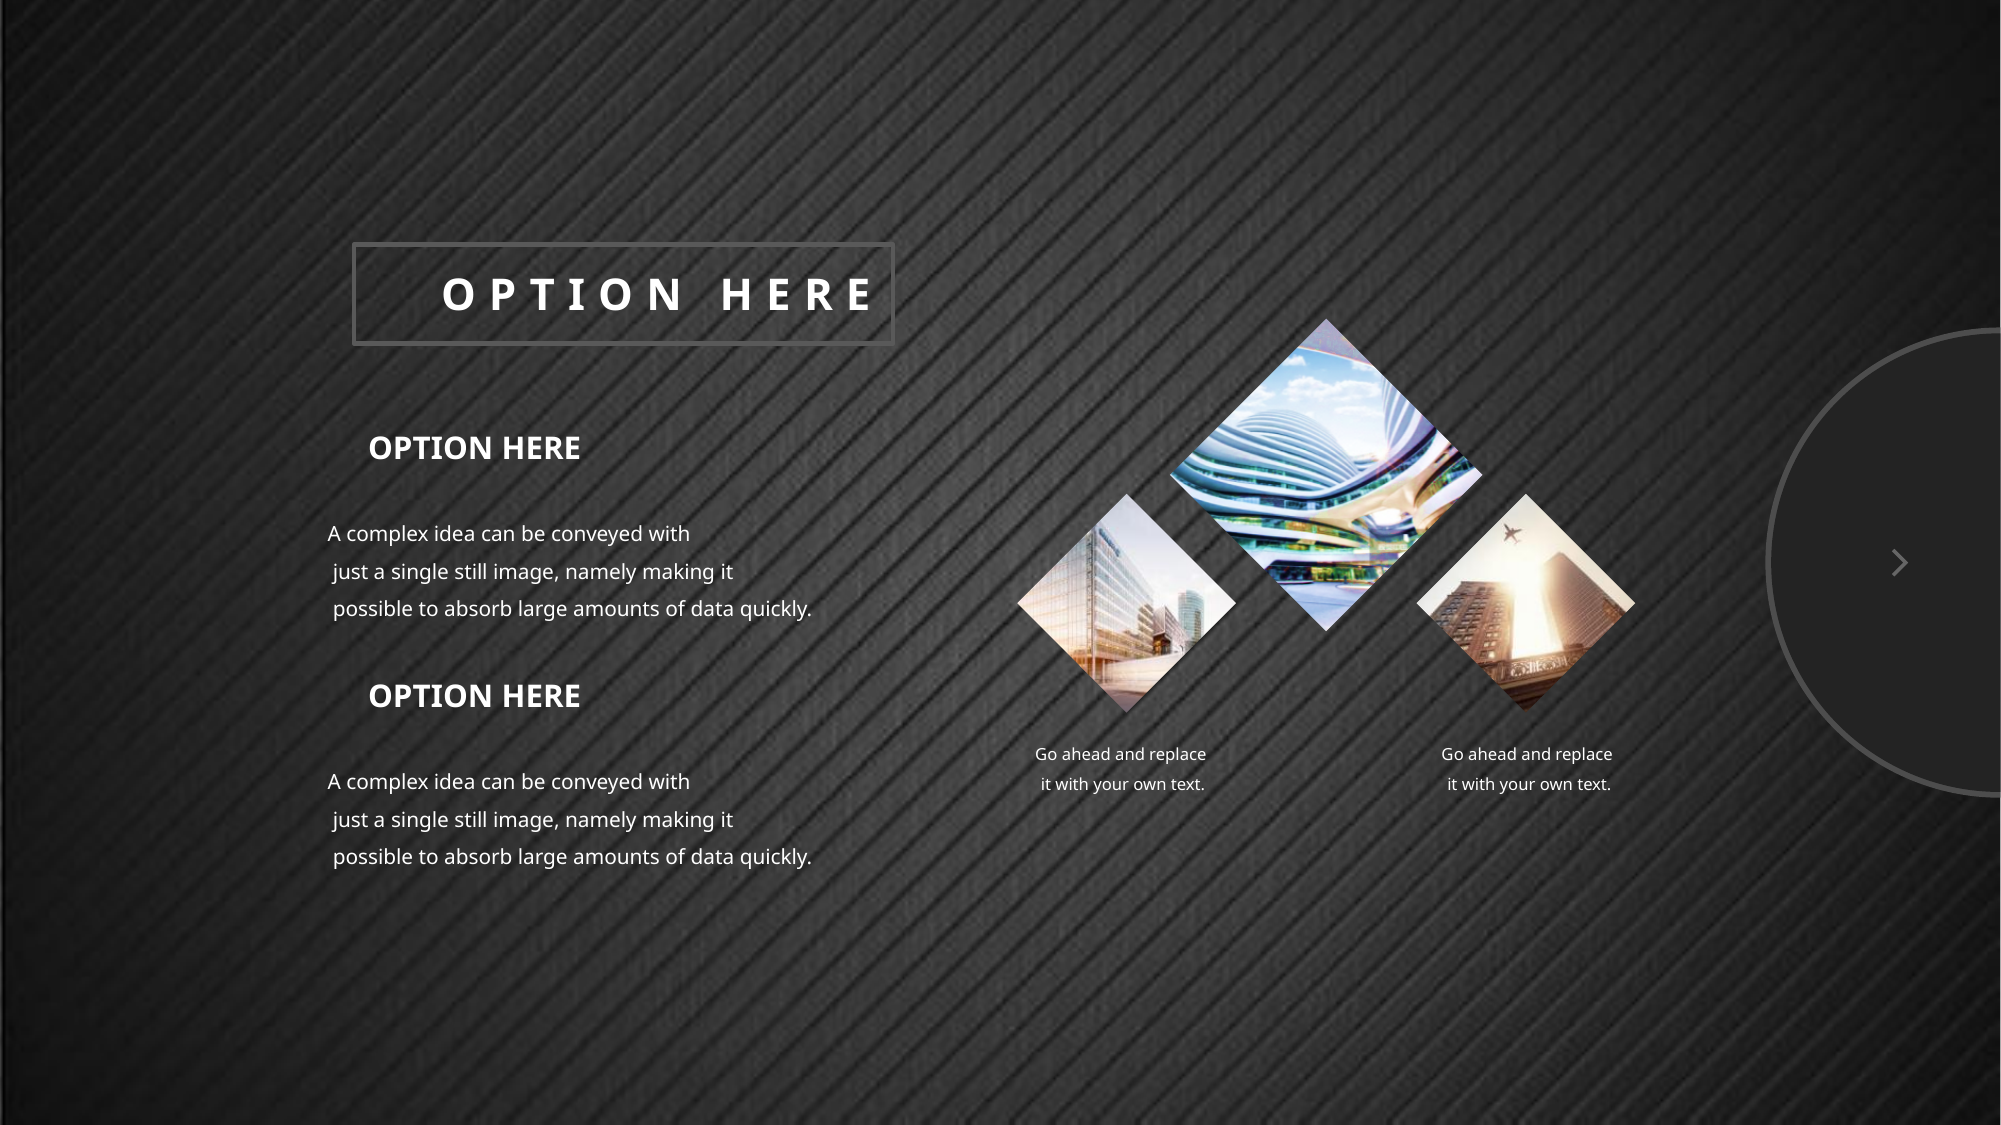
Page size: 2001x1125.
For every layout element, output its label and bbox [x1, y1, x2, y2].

text_box [353, 244, 908, 344]
text_box [1765, 327, 2001, 798]
text_box [1169, 318, 1483, 632]
picture [0, 0, 2001, 1125]
text_box [1017, 493, 1236, 713]
text_box [343, 668, 797, 891]
text_box [1030, 725, 1622, 803]
text_box [343, 421, 797, 644]
text_box [1416, 493, 1636, 713]
